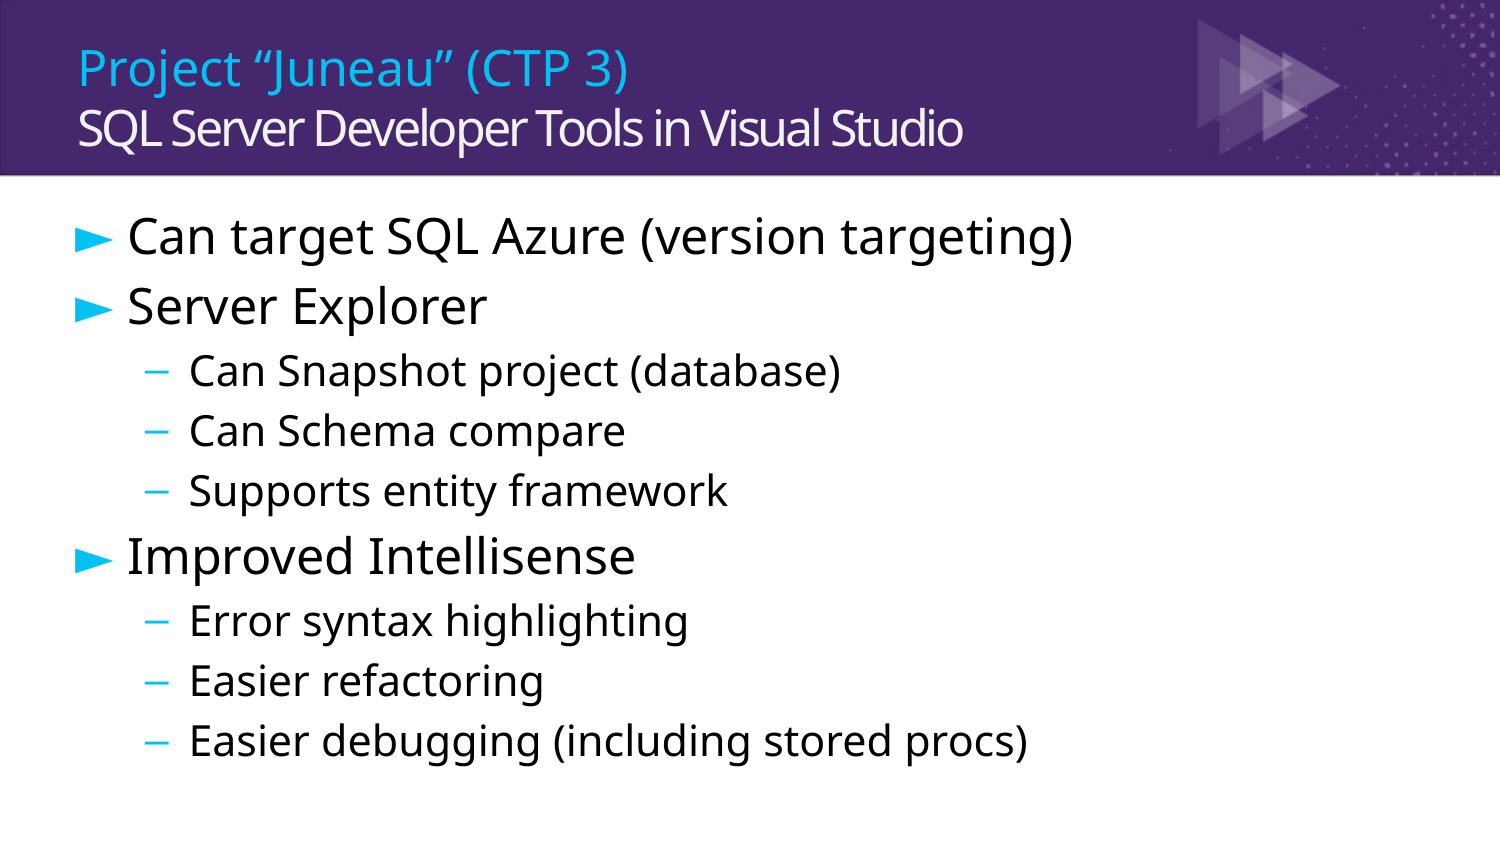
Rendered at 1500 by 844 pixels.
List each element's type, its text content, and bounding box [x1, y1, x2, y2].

list Can target SQL Azure (version targeting) Server Explorer Can Snapshot project (database) Can Schema compare Supports entity framework Improved Intellisense Error syntax highlighting Easier refactoring Easier debugging (including stored procs) [60, 196, 1436, 779]
picture [0, 0, 1500, 844]
title Project “Juneau” (CTP 3) SQL Server Developer Tools in Visual Studio [62, 28, 1438, 165]
